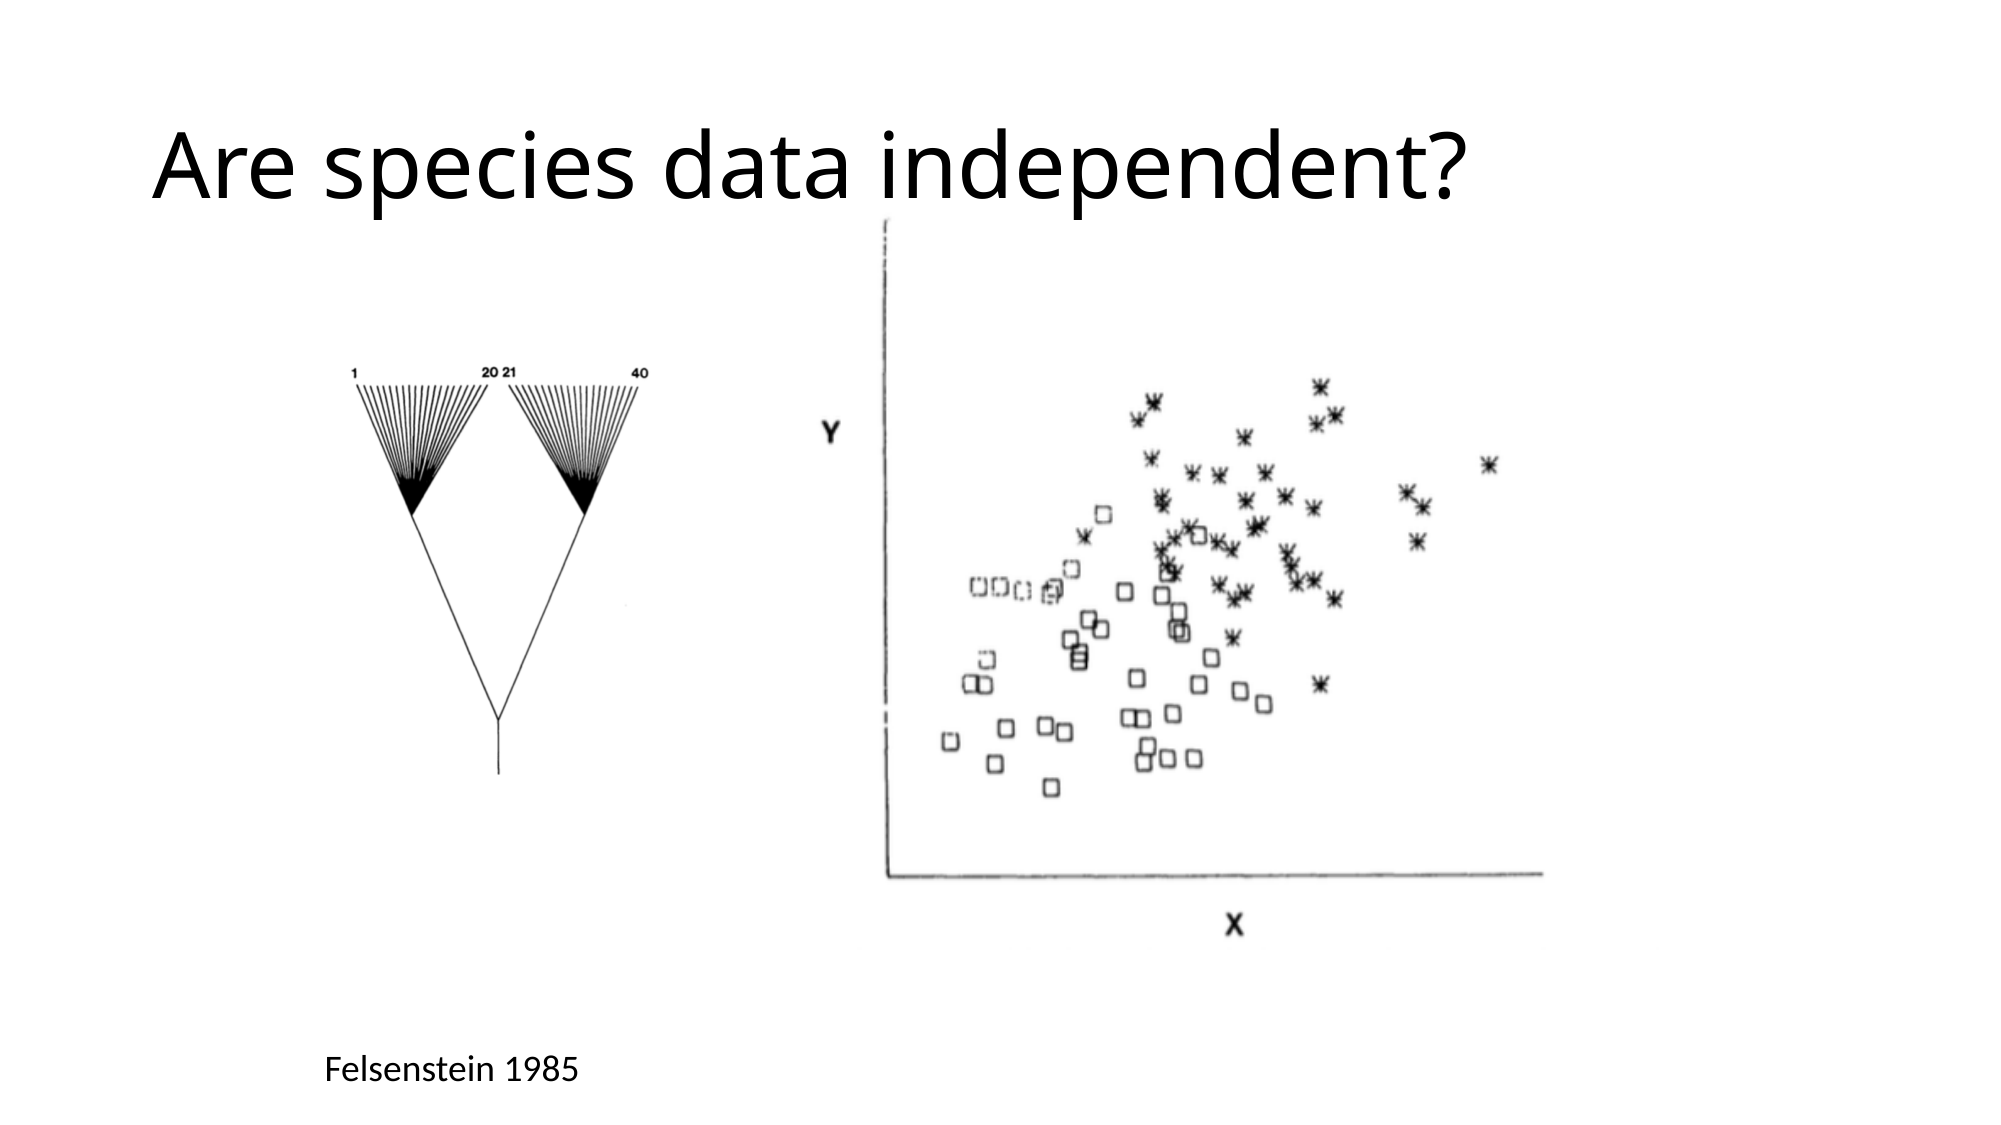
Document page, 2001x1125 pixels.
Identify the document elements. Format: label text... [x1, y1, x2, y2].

picture [308, 349, 704, 784]
text_box Felsenstein 1985 [309, 1036, 595, 1096]
picture [731, 183, 1659, 950]
title Are species data independent? [137, 59, 1863, 278]
